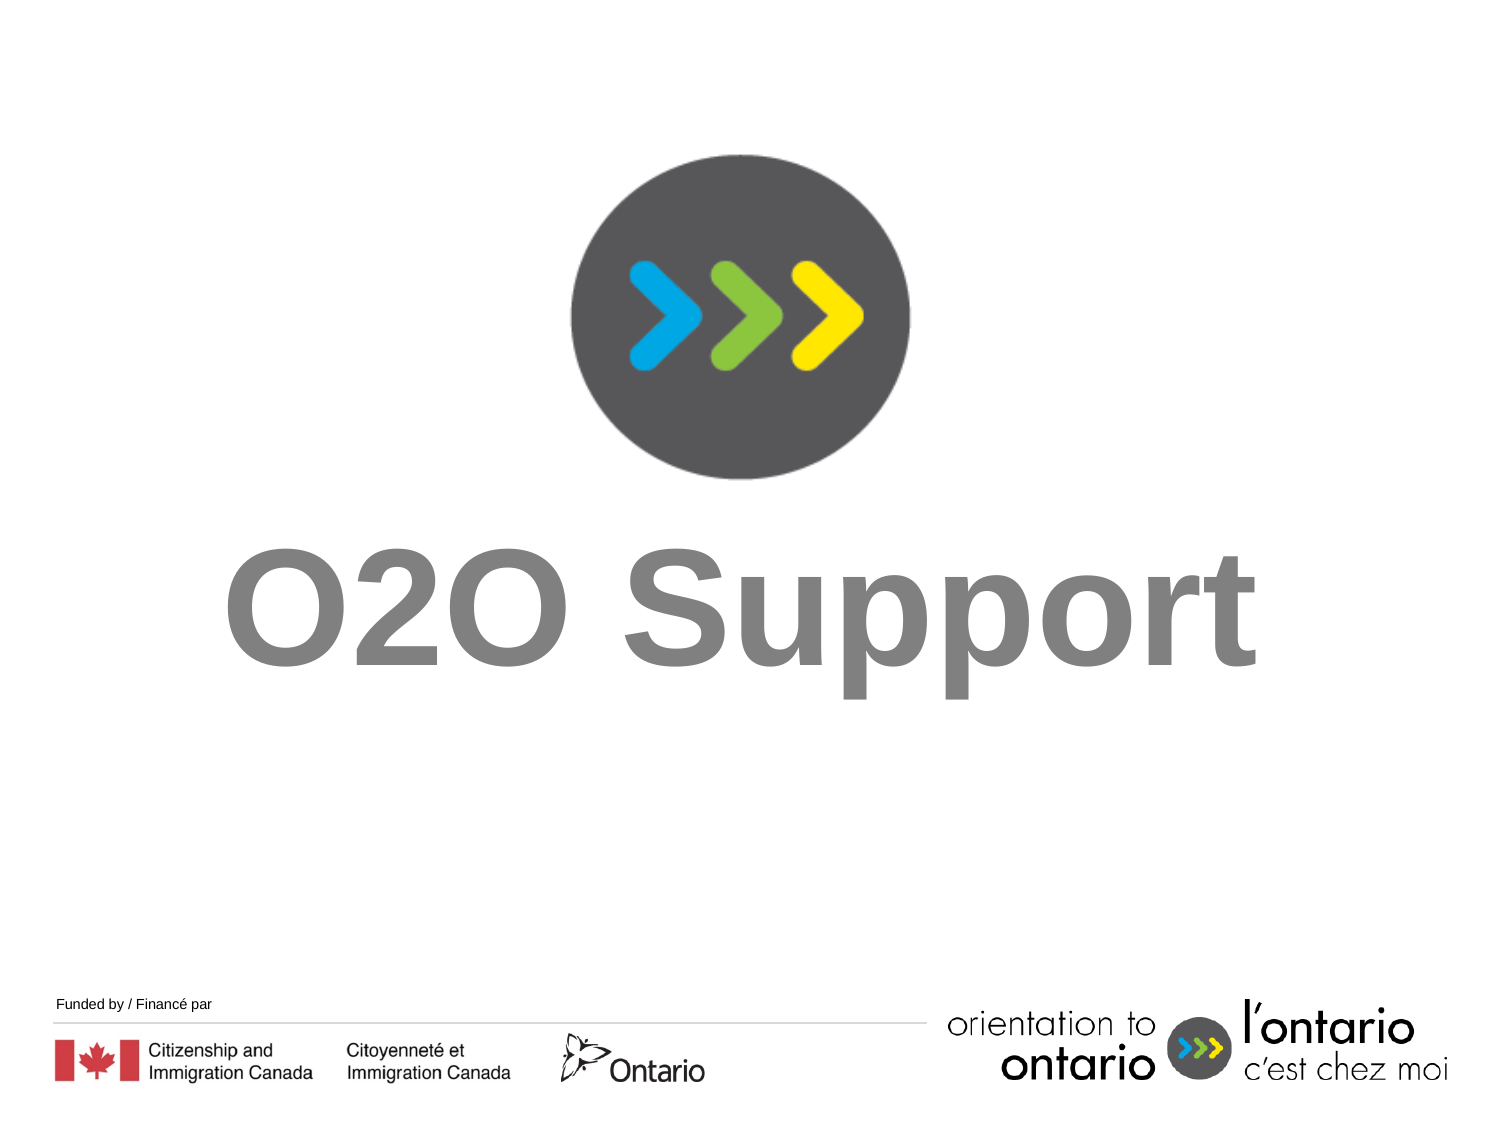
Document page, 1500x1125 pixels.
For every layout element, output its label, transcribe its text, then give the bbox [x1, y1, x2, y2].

text_box O2O Support [206, 491, 1341, 707]
picture [561, 1032, 705, 1083]
picture [548, 125, 940, 504]
picture [948, 999, 1447, 1080]
picture [51, 1032, 514, 1091]
